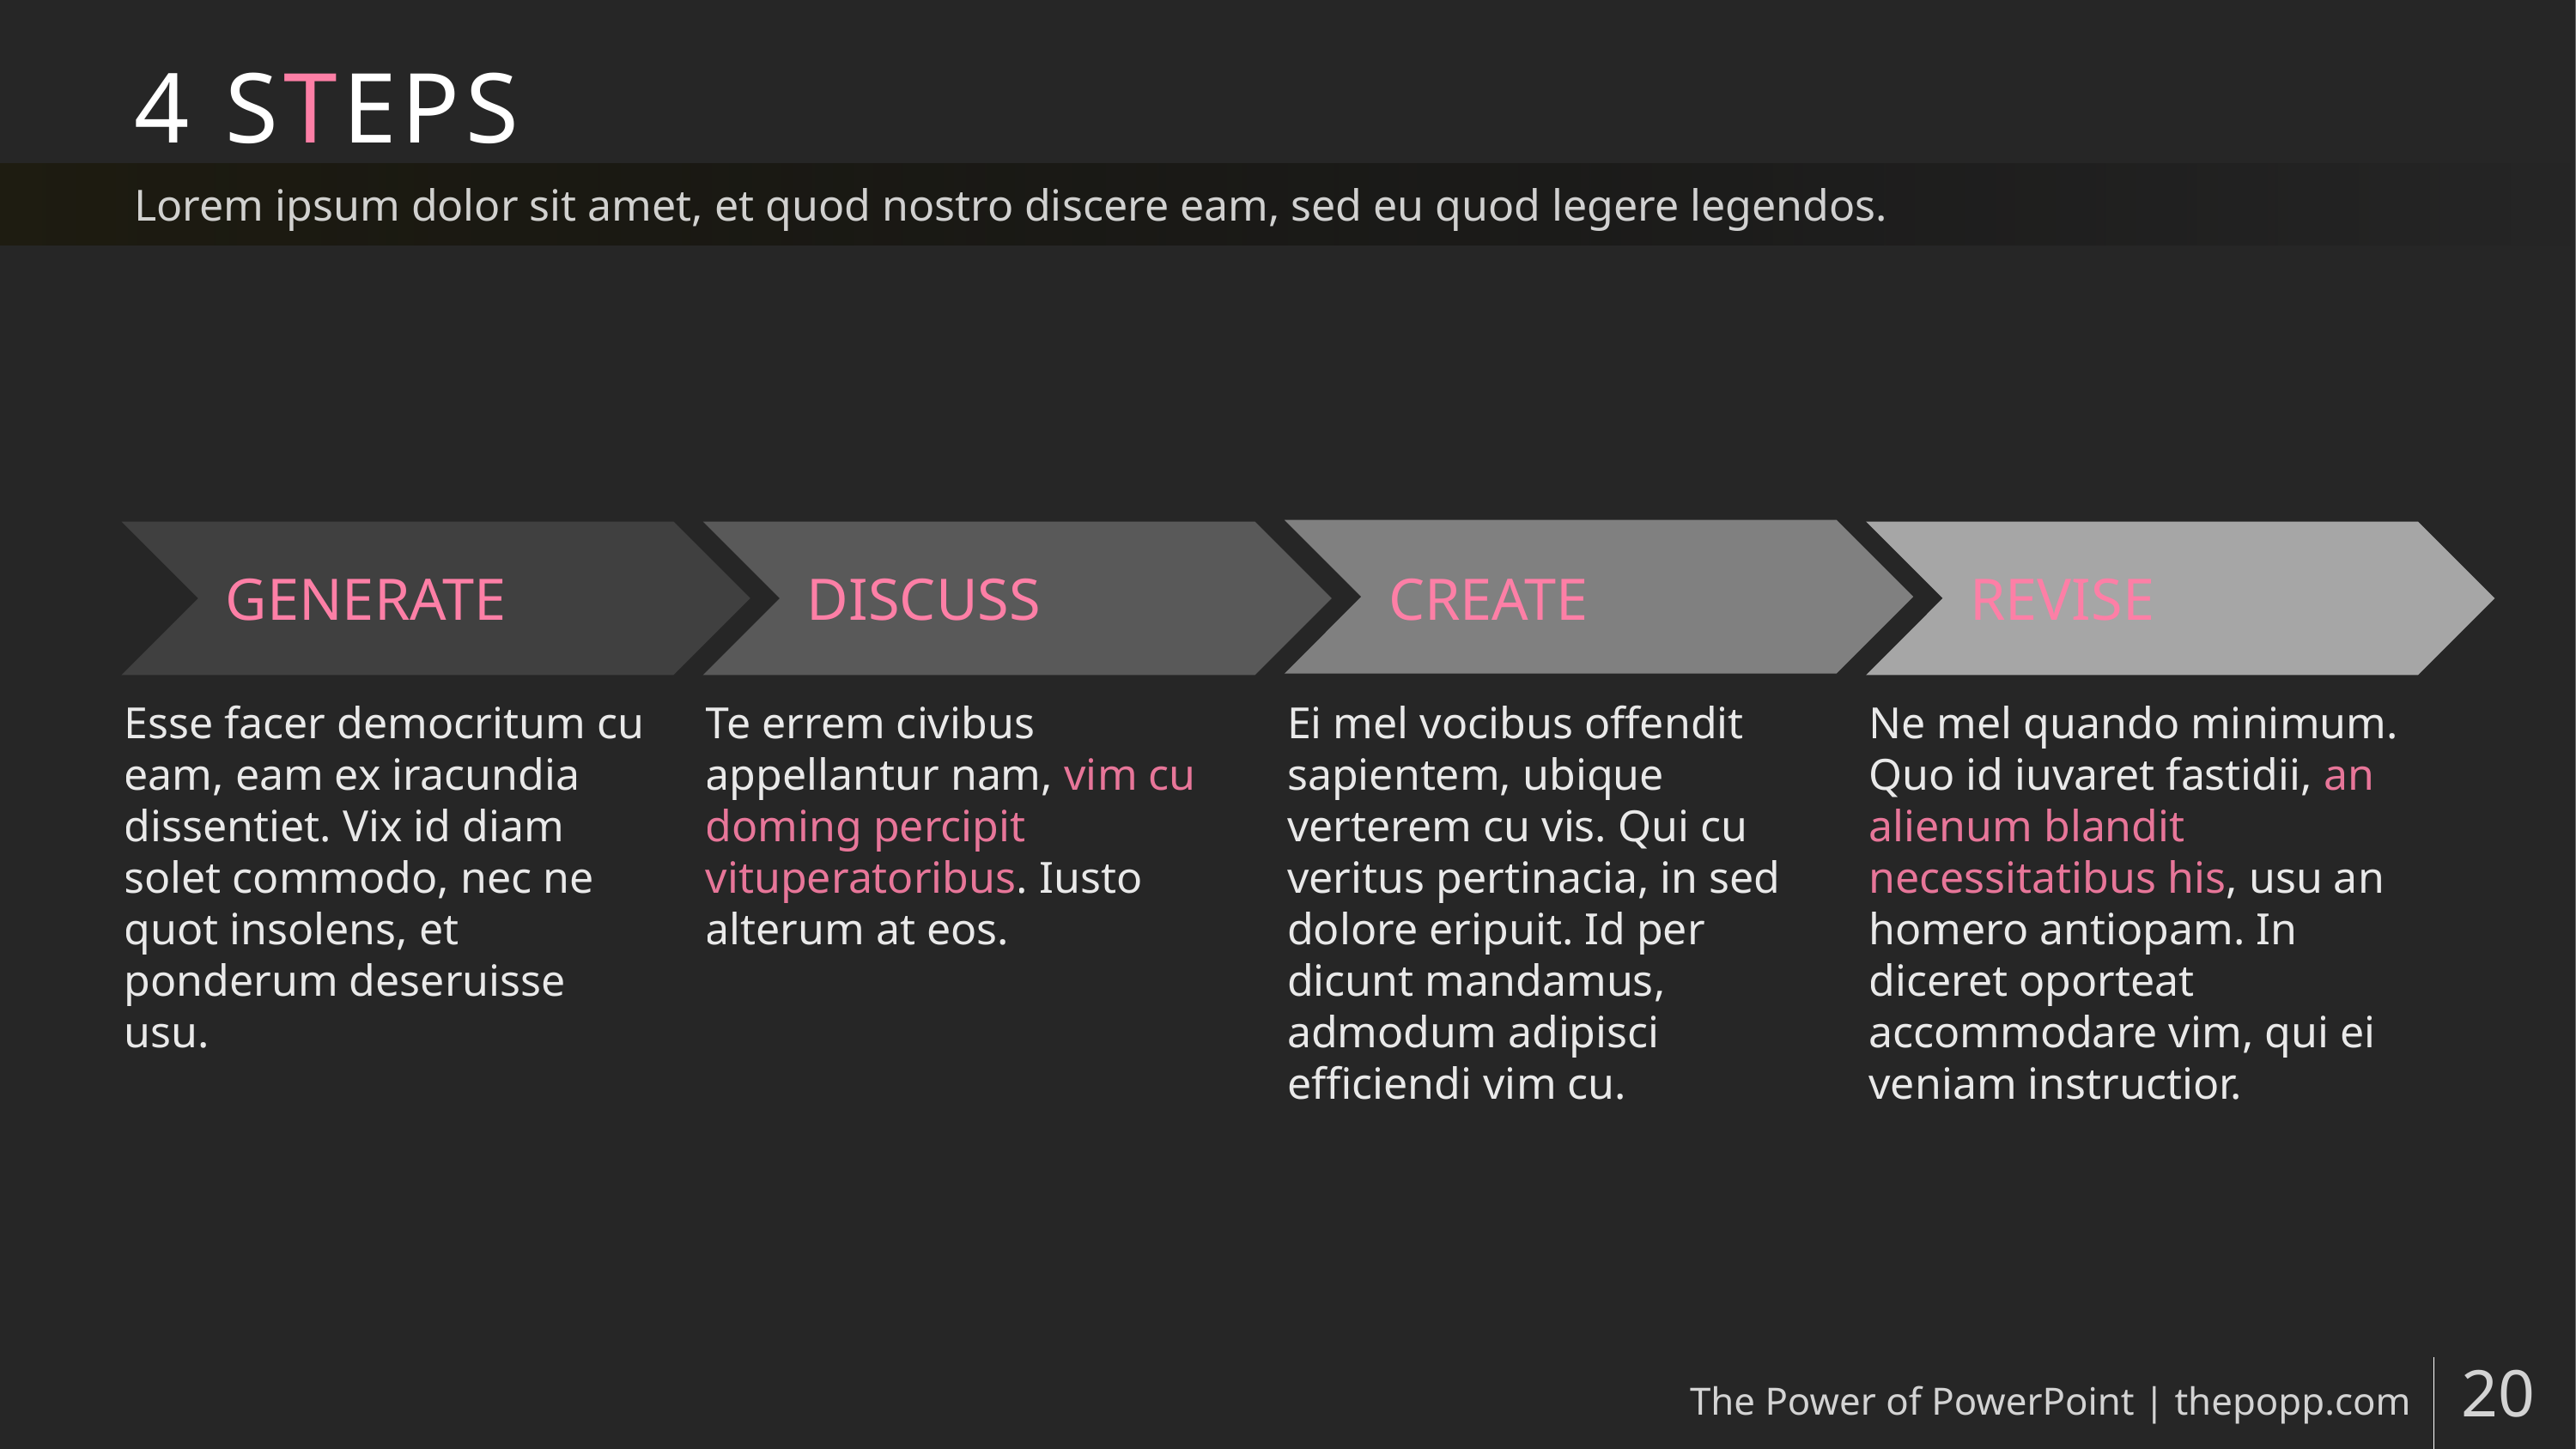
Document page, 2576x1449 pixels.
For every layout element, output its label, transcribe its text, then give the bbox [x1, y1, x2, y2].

list Esse facer democritum cu eam, eam ex iracundia dissentiet. Vix id diam solet commodo, nec ne quot insolens, et ponderum deseruisse usu. [100, 683, 680, 1070]
list DISCUSS [784, 537, 1230, 658]
list Ne mel quando minimum. Quo id iuvaret fastidii, an alienum blandit necessitatibus his, usu an homero antiopam. In diceret oporteat accommodare vim, qui ei veniam instructior. [1845, 683, 2424, 1070]
footer The Power of PowerPoint | thepopp.com [922, 1356, 2434, 1434]
list Ei mel vocibus offendit sapientem, ubique verterem cu vis. Qui cu veritus pertinacia, in sed dolore eripuit. Id per dicunt mandamus, admodum adipisci efficiendi vim cu. [1264, 683, 1843, 1070]
list CREATE [1365, 537, 1813, 658]
title 4 STEPS [111, 0, 2430, 174]
list Lorem ipsum dolor sit amet, et quod nostro discere eam, sed eu quod legere legendos. [111, 167, 2404, 248]
list GENERATE [202, 537, 649, 658]
list REVISE [1947, 537, 2394, 658]
list Te errem civibus appellantur nam, vim cu doming percipit vituperatoribus. Iusto alterum at eos. [683, 683, 1261, 1070]
slide_number 20 [2438, 1357, 2576, 1434]
